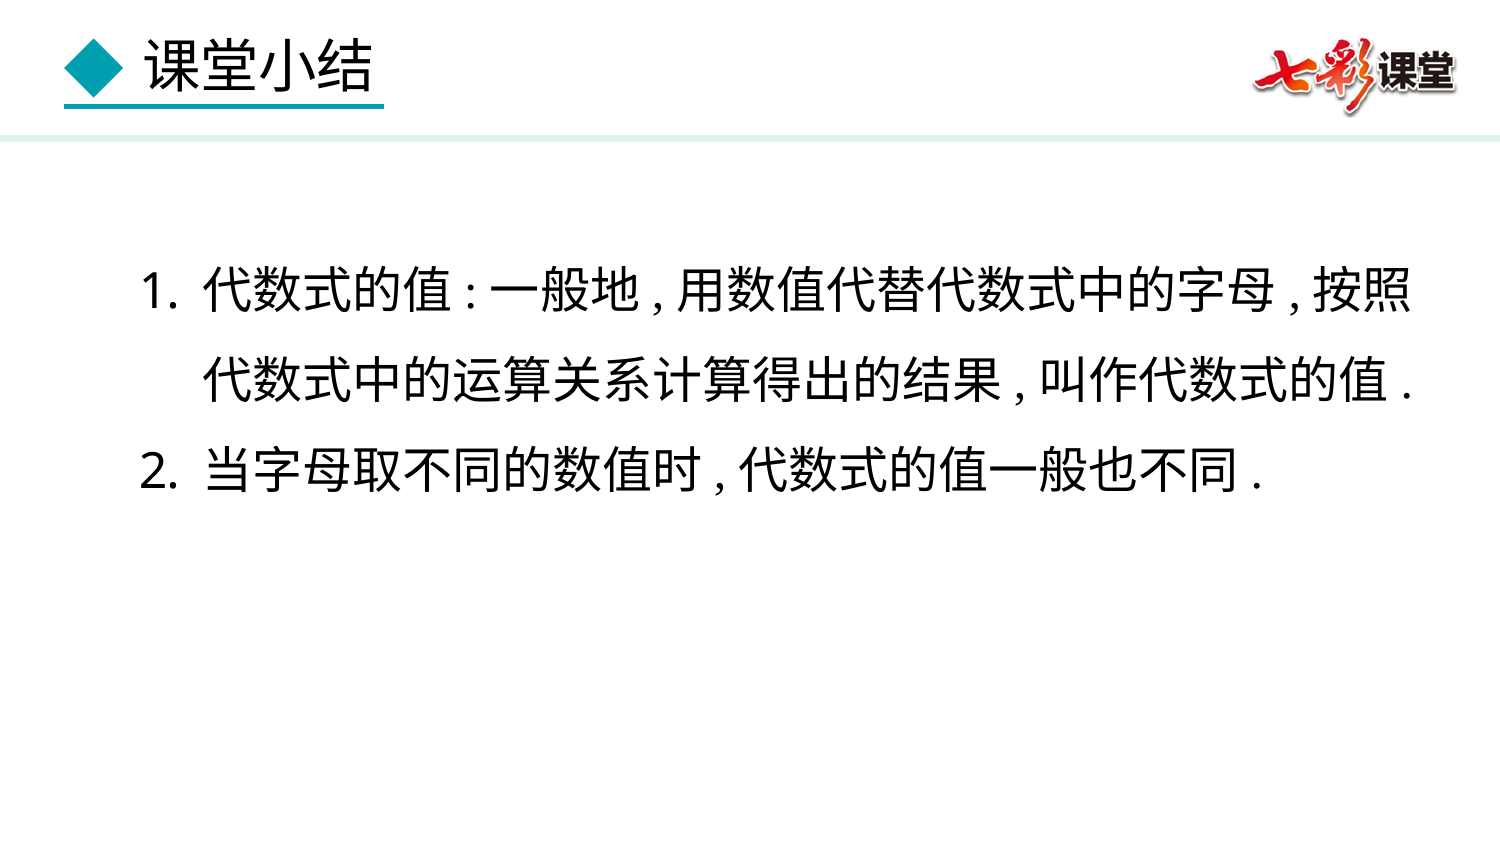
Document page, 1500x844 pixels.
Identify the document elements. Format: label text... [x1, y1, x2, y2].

text_box 代数式的值:一般地,用数值代替代数式中的字母,按照代数式中的运算关系计算得出的结果,叫作代数式的值. 当字母取不同的数值时,代数式的值一般也不同. [123, 220, 1447, 506]
picture [1249, 32, 1461, 118]
